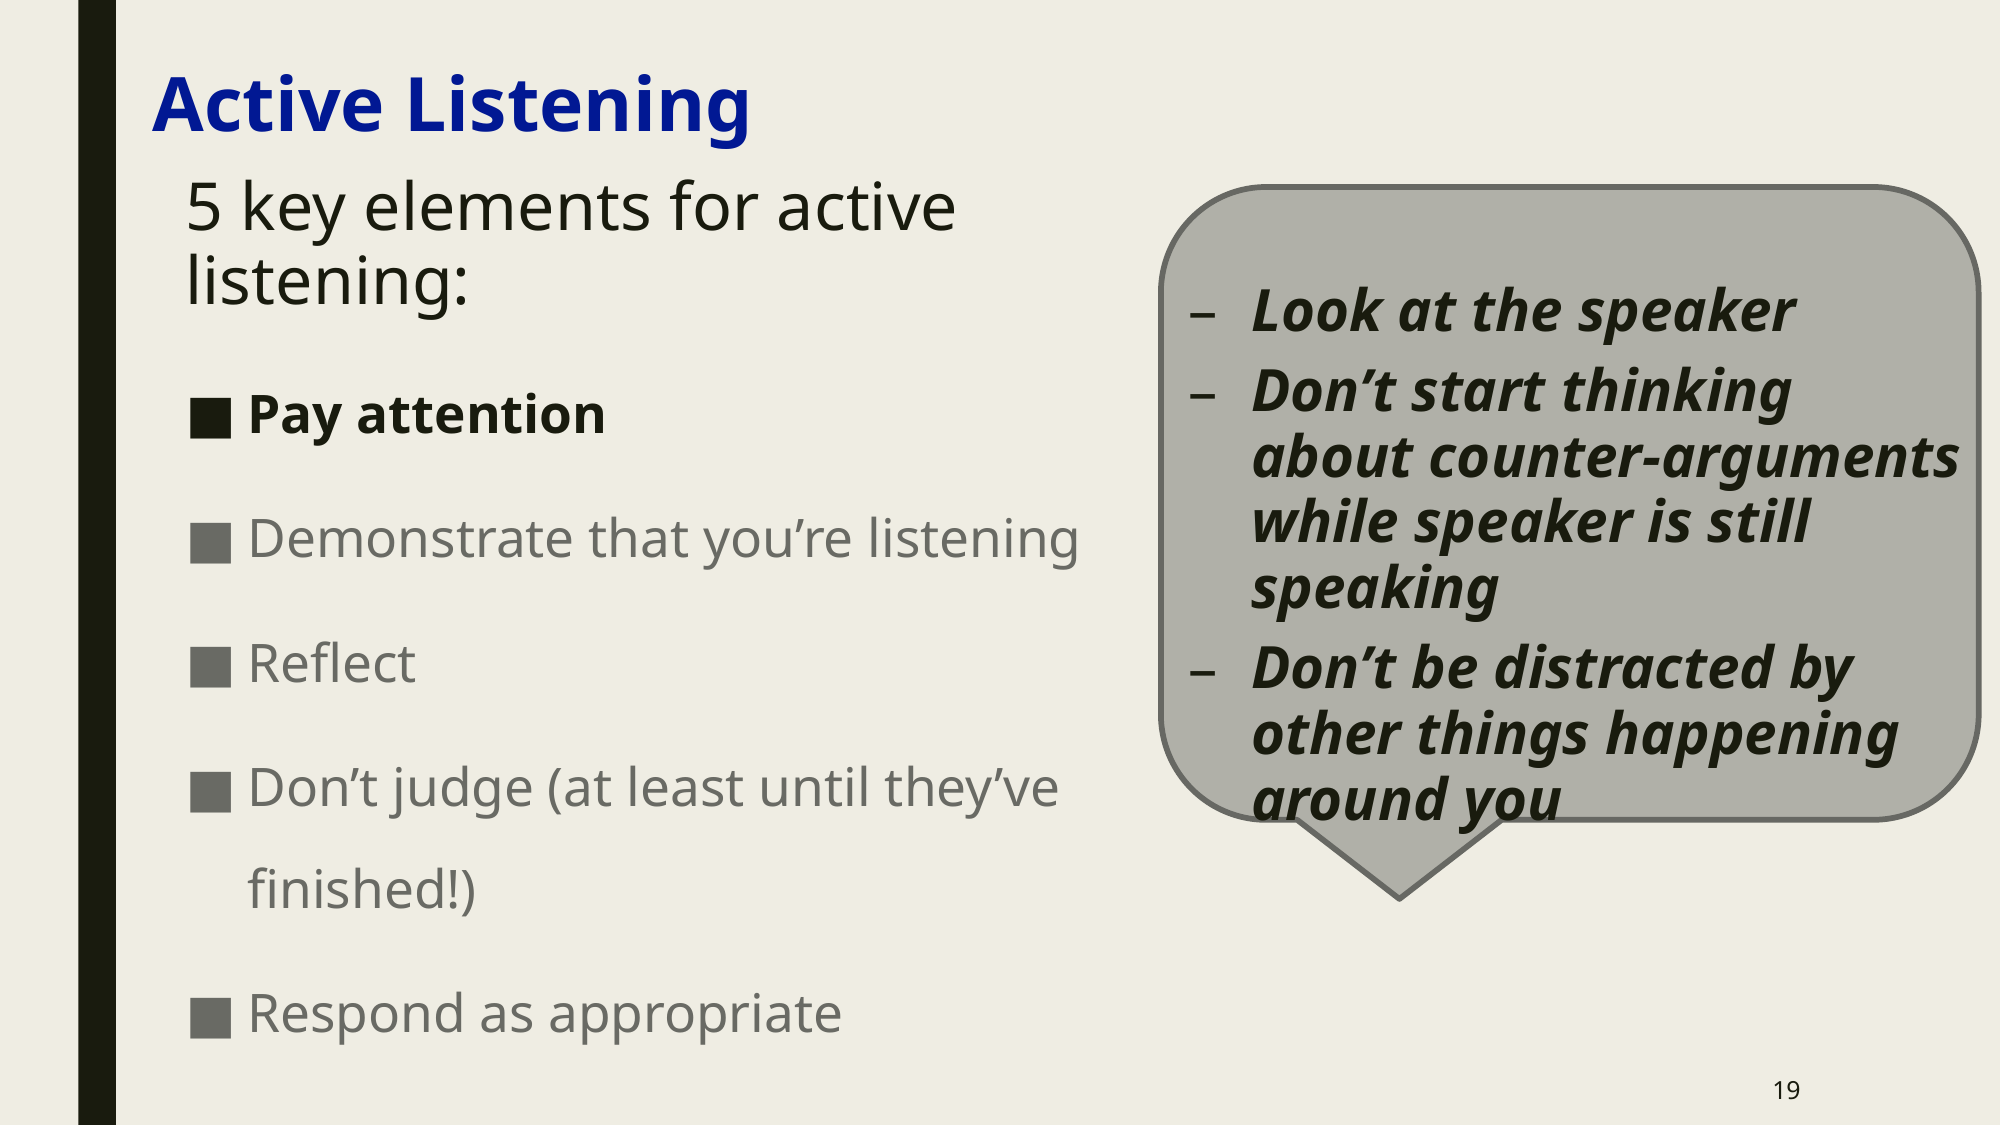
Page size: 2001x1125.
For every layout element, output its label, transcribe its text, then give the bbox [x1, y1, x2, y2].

list 5 key elements for active listening: Pay attention Demonstrate that you’re listening Reflect Don’t judge (at least until they’ve finished!) Respond as appropriate [170, 162, 1161, 1063]
title Active Listening [137, 59, 1863, 163]
slide_number 19 [1553, 1058, 1816, 1125]
text_box Look at the speaker Don’t start thinking about counter-arguments while speaker is still speaking Don’t be distracted by other things happening around you [1173, 271, 1979, 691]
text_box [1158, 184, 1982, 902]
